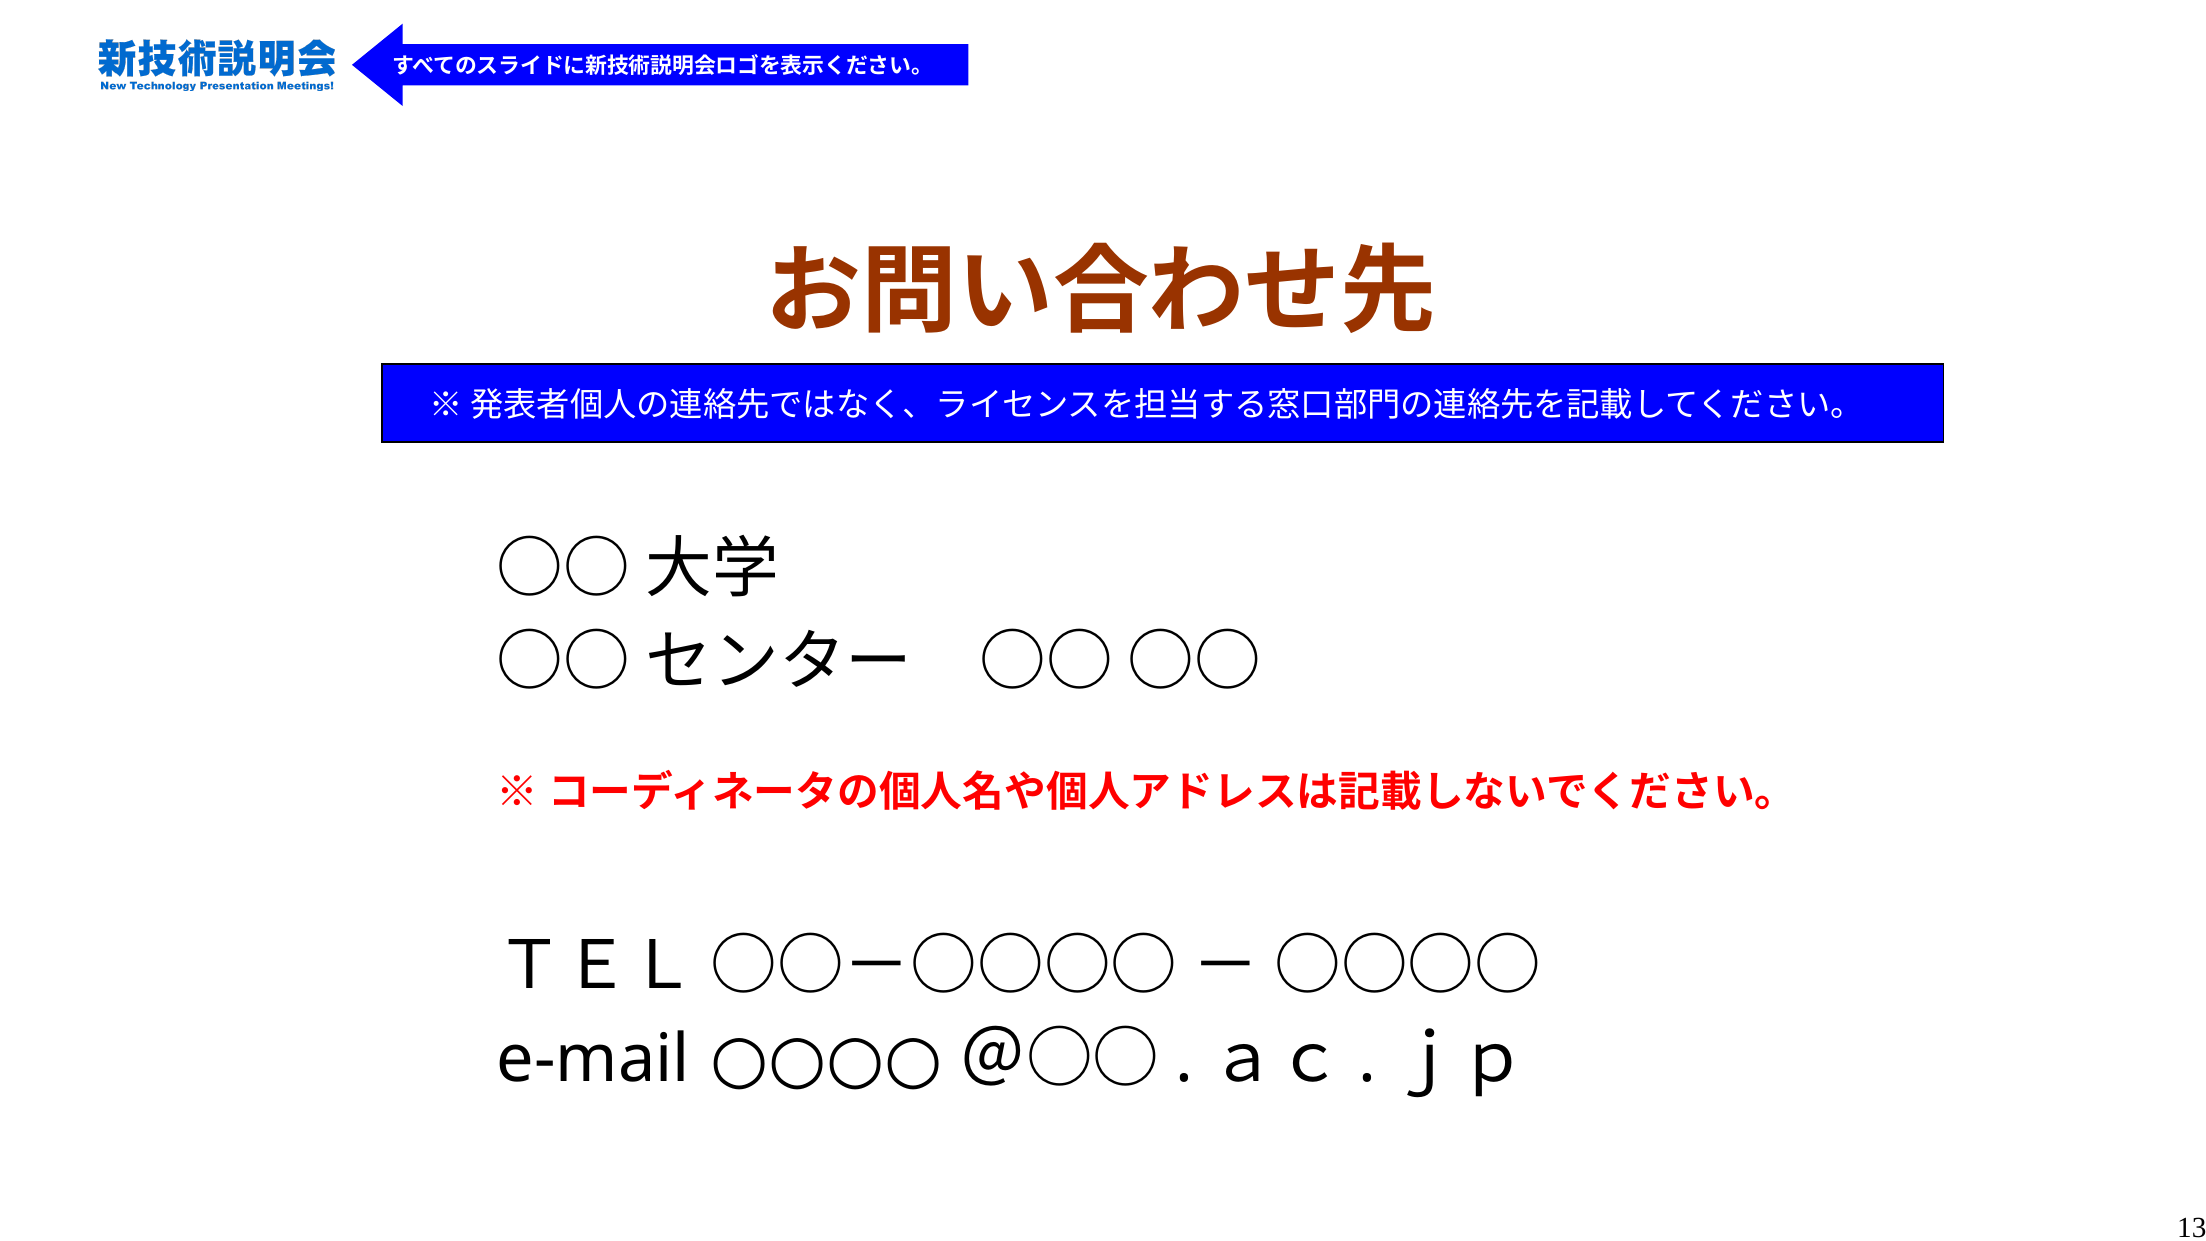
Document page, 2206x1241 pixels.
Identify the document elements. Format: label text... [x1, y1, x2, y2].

list ○○大学 ○○センター ○○ ○○ ※コーディネータの個人名や個人アドレスは記載しないでください。 ＴＥＬ ○○－○○○○ － ○○○○ e-mail ○○○○＠○○.ａｃ.ｊｐ [479, 516, 1792, 1116]
text_box すべてのスライドに新技術説明会ロゴを表示ください。 [349, 21, 971, 108]
text_box ※発表者個人の連絡先ではなく、ライセンスを担当する窓口部門の連絡先を記載してください。 [381, 363, 1944, 443]
picture [97, 38, 335, 92]
title お問い合わせ先 [311, 192, 1891, 380]
